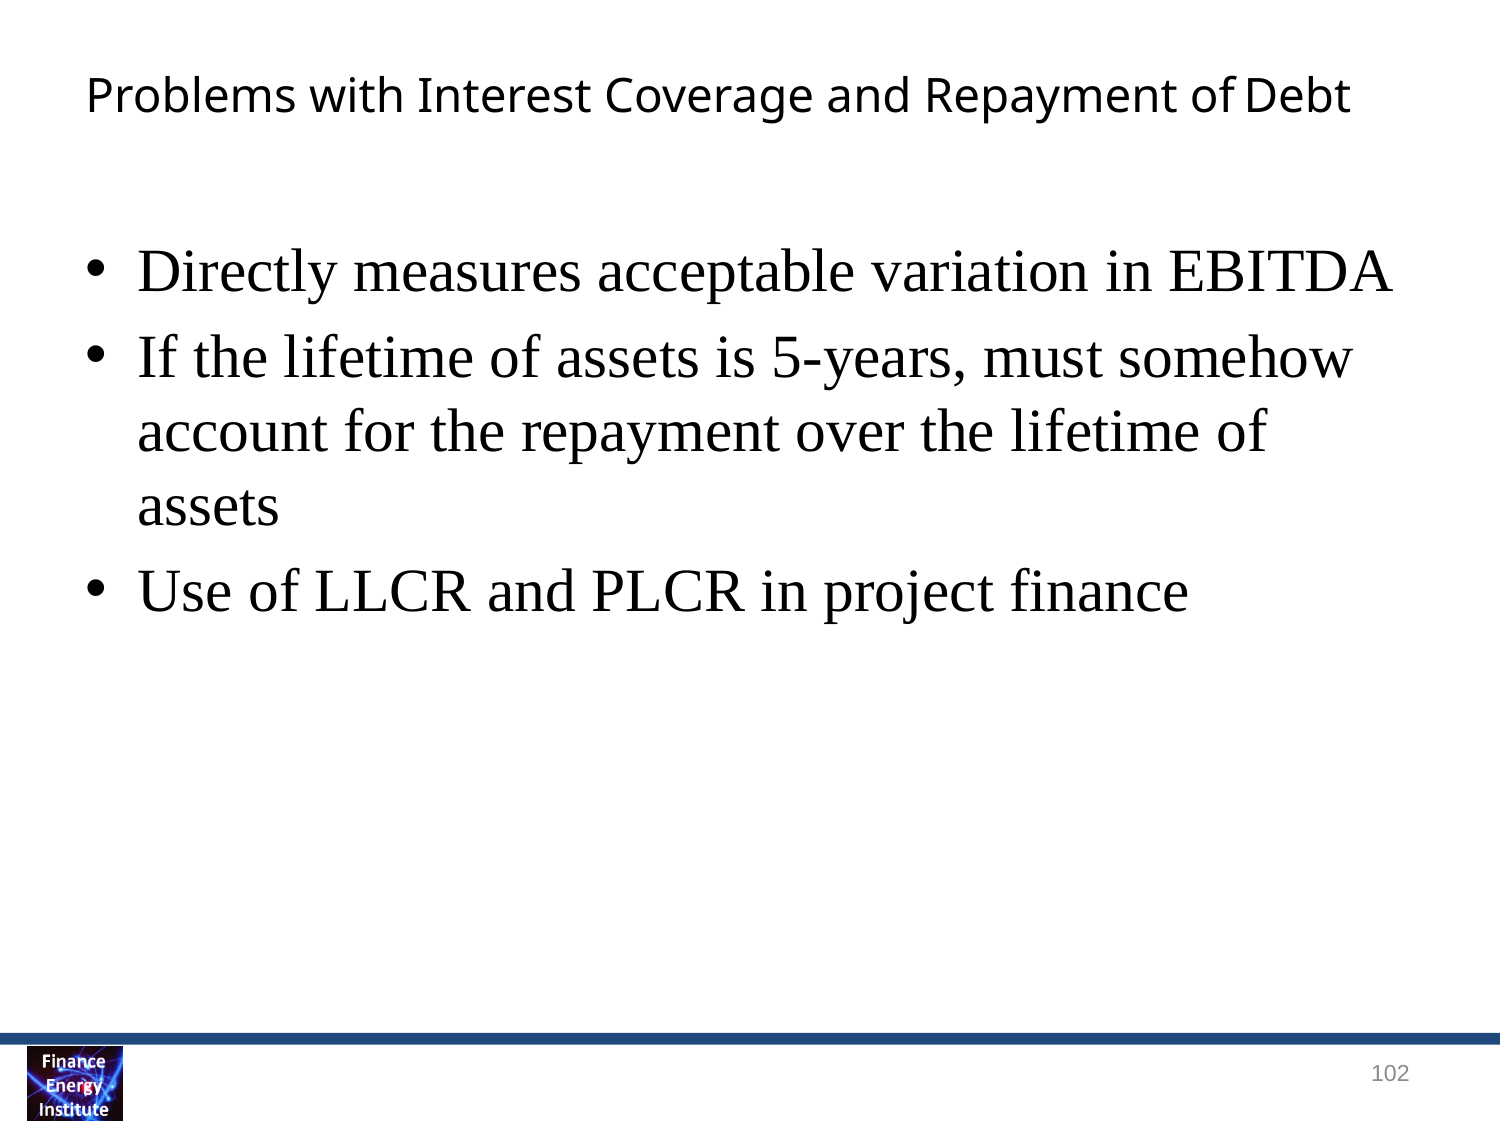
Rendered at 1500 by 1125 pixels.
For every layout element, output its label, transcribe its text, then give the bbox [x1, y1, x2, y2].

picture [27, 1046, 123, 1121]
slide_number 102 [1074, 1042, 1425, 1103]
title Problems with Interest Coverage and Repayment of Debt [70, 56, 1430, 164]
list Directly measures acceptable variation in EBITDA If the lifetime of assets is 5-years, must somehow account for the repayment over the lifetime of assets Use of LLCR and PLCR in project finance [70, 222, 1430, 1032]
